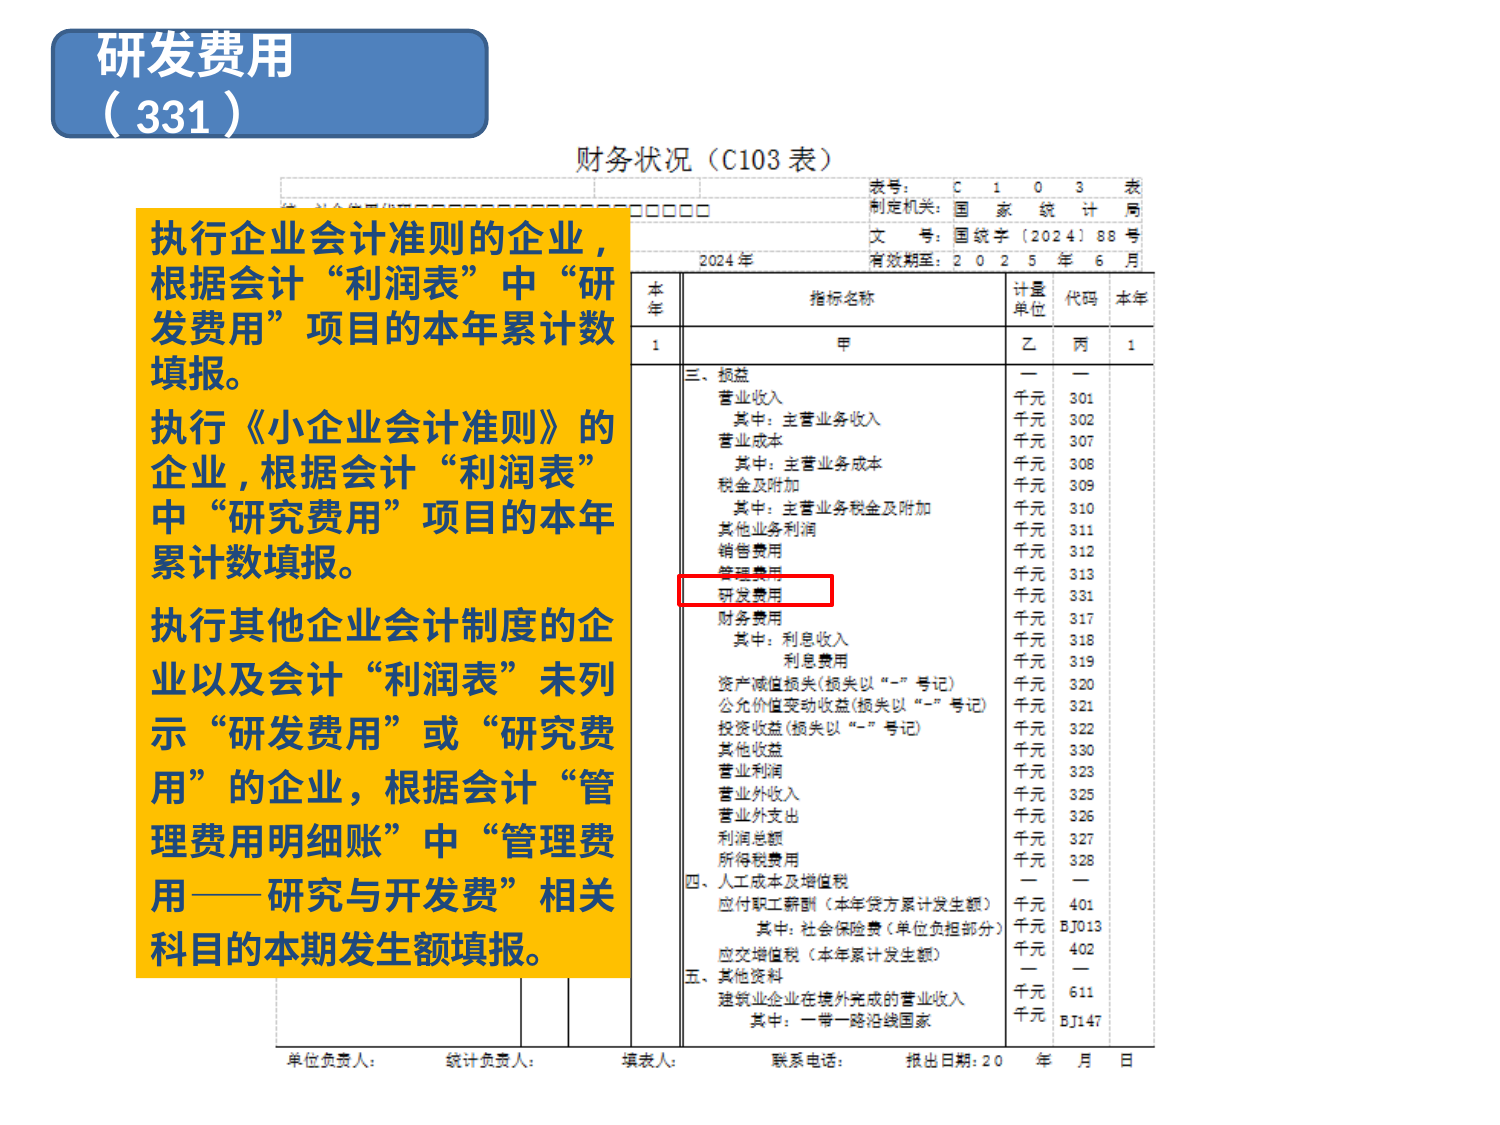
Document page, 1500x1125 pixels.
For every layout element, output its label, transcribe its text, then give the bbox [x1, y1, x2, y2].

text_box 研发费用（331） [50, 28, 489, 139]
picture [241, 136, 1179, 1092]
text_box 执行企业会计准则的企业,根据会计“利润表”中“研发费用”项目的本年累计数填报。 执行《小企业会计准则》的企业,根据会计“利润表”中“研究费用”项目的本年累计数填报。 执行其他企业会计制度的企业以及会计“利润表”未列示“研发费用”或“研究费用”的企业，根据会计“管理费用明细账”中“管理费用——研究与开发费”相关科目的本期发生额填报。 [135, 208, 236, 979]
